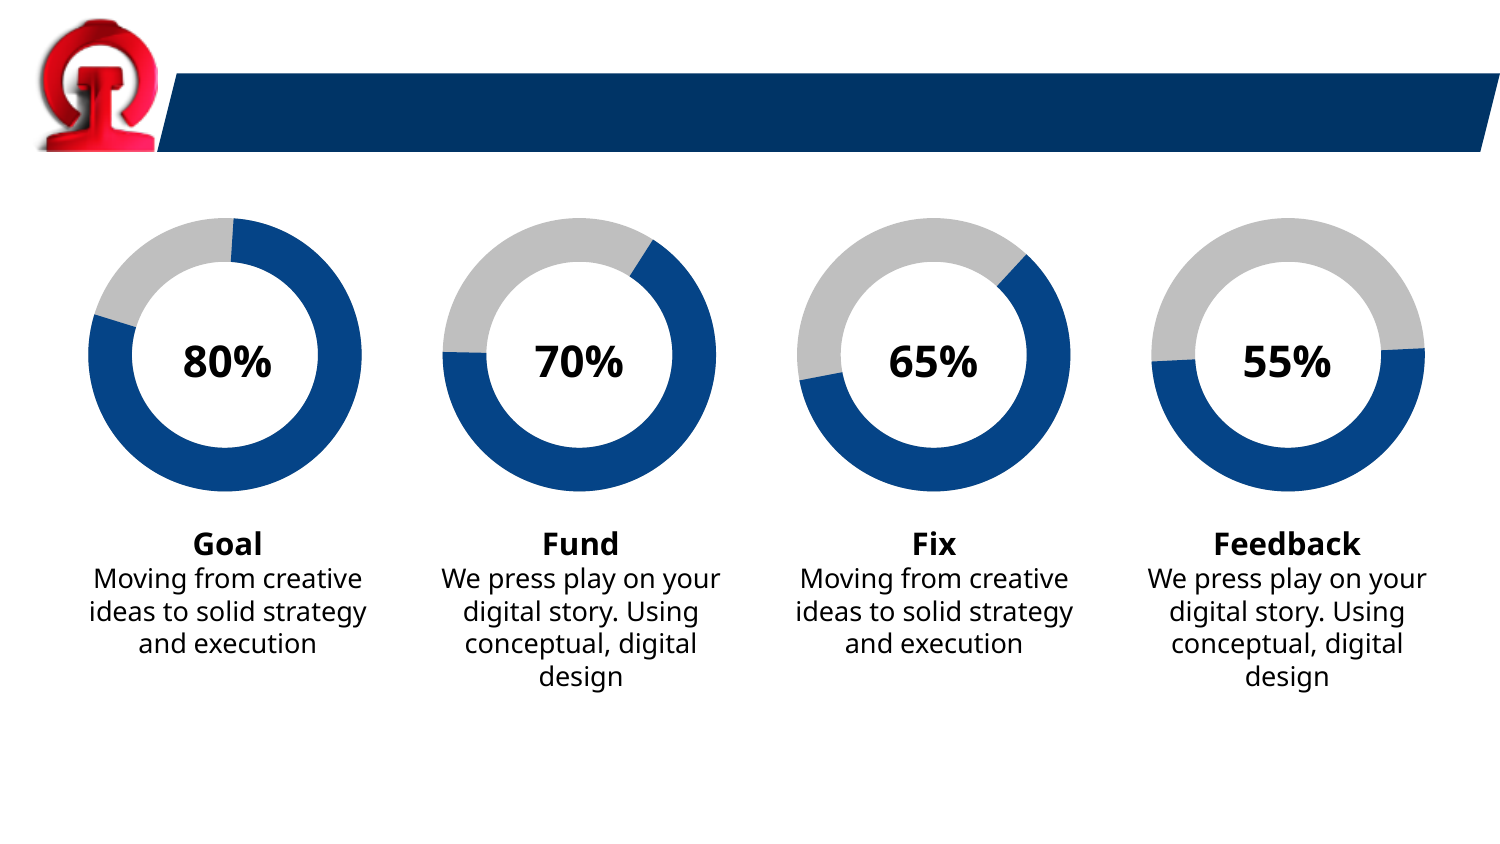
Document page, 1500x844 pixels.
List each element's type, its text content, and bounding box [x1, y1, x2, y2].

picture [31, 16, 158, 152]
text_box Feedback We press play on your digital story. Using conceptual, digital design [1127, 516, 1448, 701]
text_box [88, 218, 362, 492]
text_box Fund We press play on your digital story. Using conceptual, digital design [420, 516, 742, 701]
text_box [796, 218, 1071, 492]
text_box Fix Moving from creative ideas to solid strategy and execution [773, 516, 1095, 701]
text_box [1151, 218, 1425, 492]
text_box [442, 218, 717, 492]
text_box [112, 32, 739, 115]
text_box Goal Moving from creative ideas to solid strategy and execution [67, 516, 388, 701]
